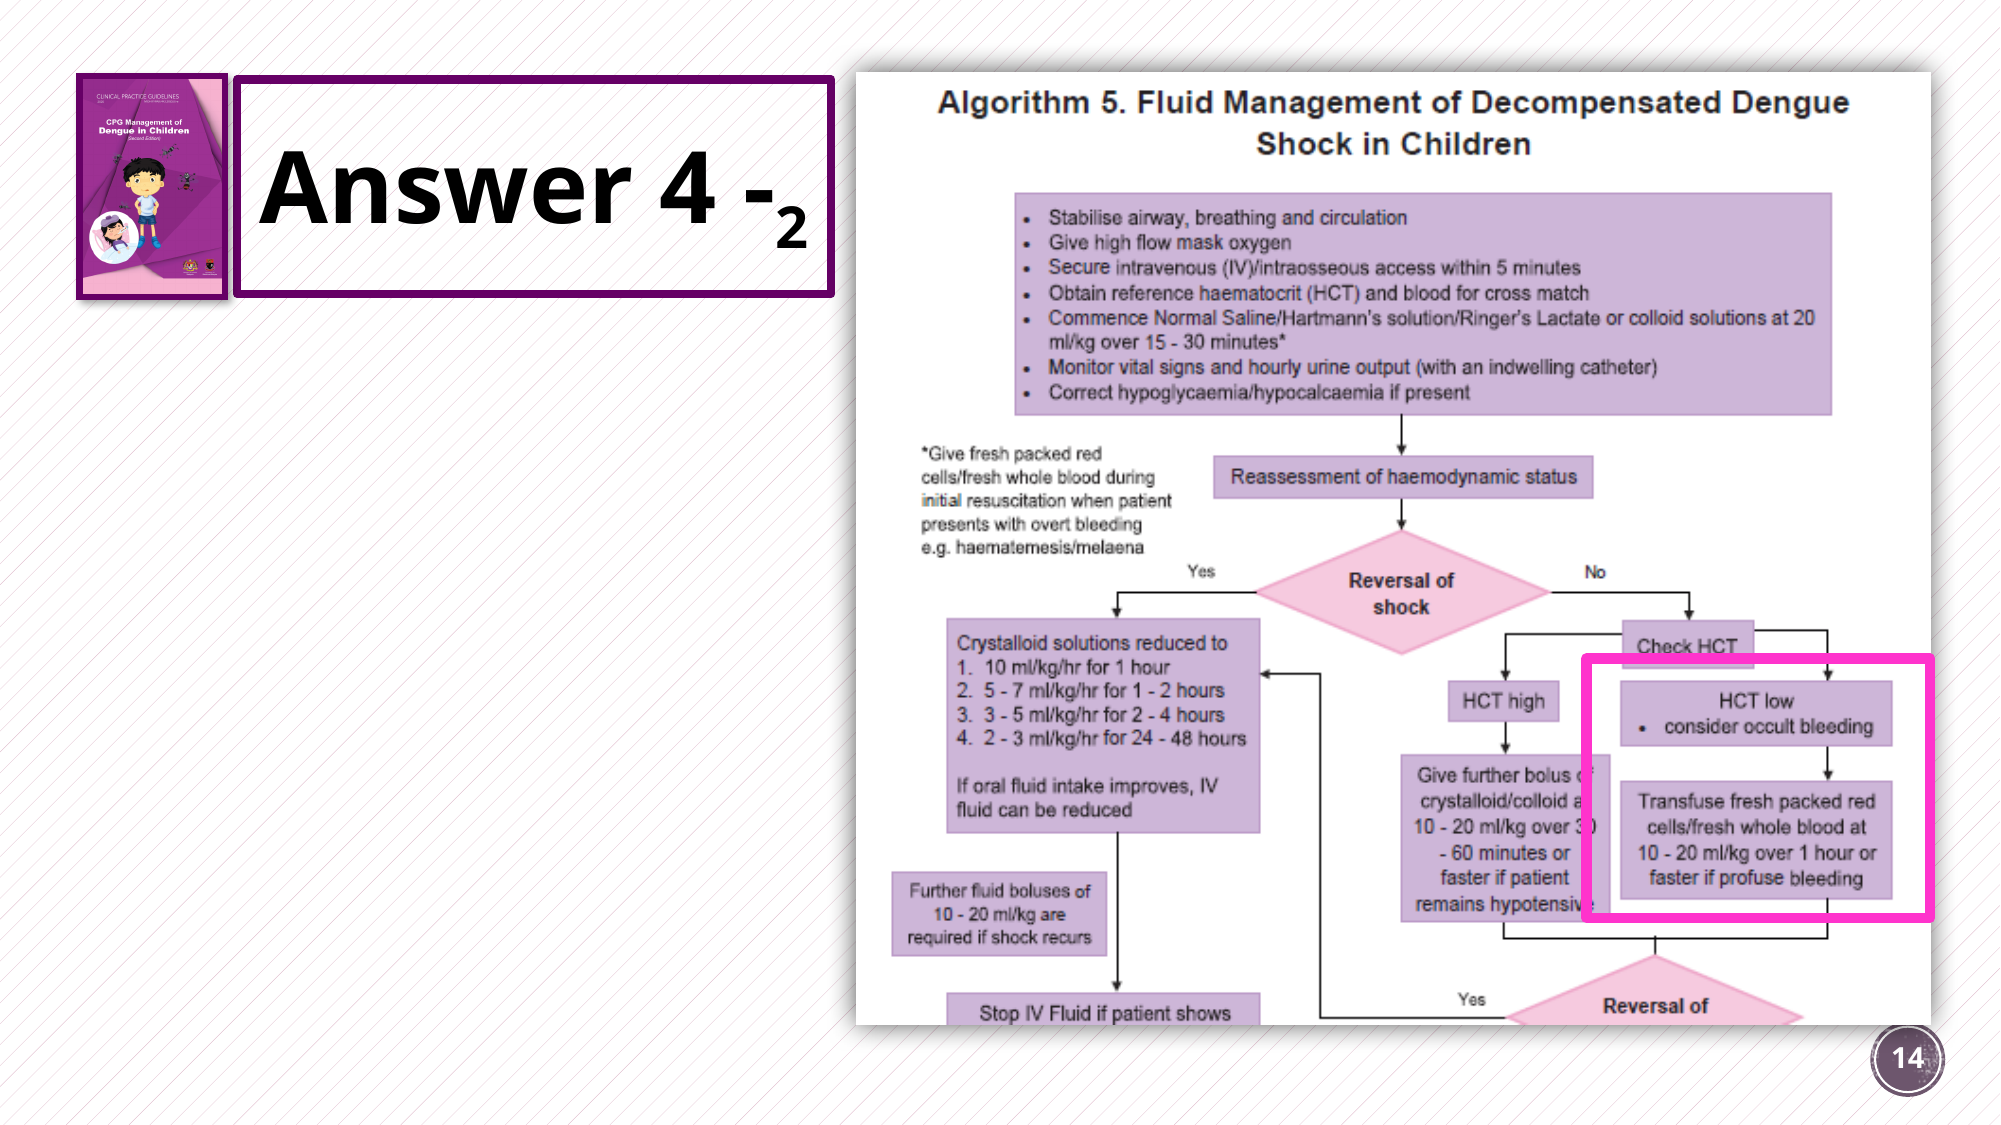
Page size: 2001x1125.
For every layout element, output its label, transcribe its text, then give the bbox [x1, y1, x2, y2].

slide_number 14 [1855, 1028, 1961, 1089]
picture [856, 72, 1931, 1025]
text_box Answer 4 -2 [237, 79, 832, 294]
picture [83, 79, 222, 294]
